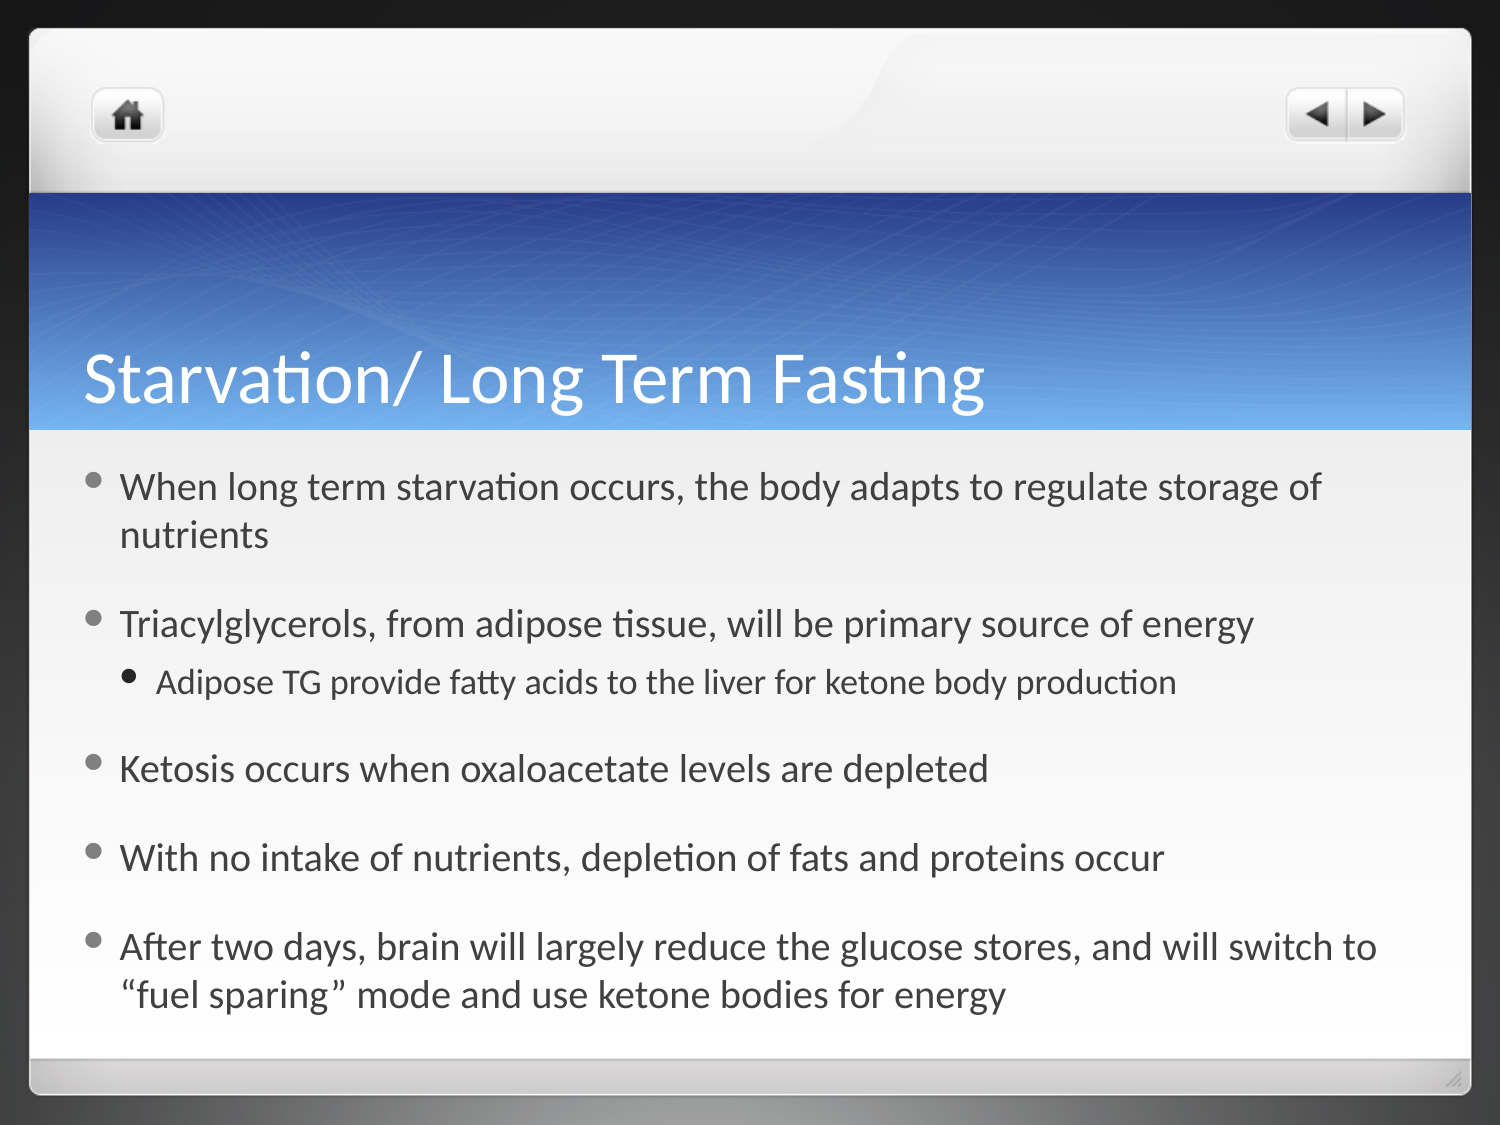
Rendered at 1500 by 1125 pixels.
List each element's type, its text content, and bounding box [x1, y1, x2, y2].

title Starvation/ Long Term Fasting [68, 238, 1432, 427]
list When long term starvation occurs, the body adapts to regulate storage of nutrients Triacylglycerols, from adipose tissue, will be primary source of energy Adipose TG provide fatty acids to the liver for ketone body production Ketosis occurs when oxaloacetate levels are depleted With no intake of nutrients, depletion of fats and proteins occur After two days, brain will largely reduce the glucose stores, and will switch to “fuel sparing” mode and use ketone bodies for energy [68, 452, 1432, 1025]
picture [0, 0, 1500, 1125]
